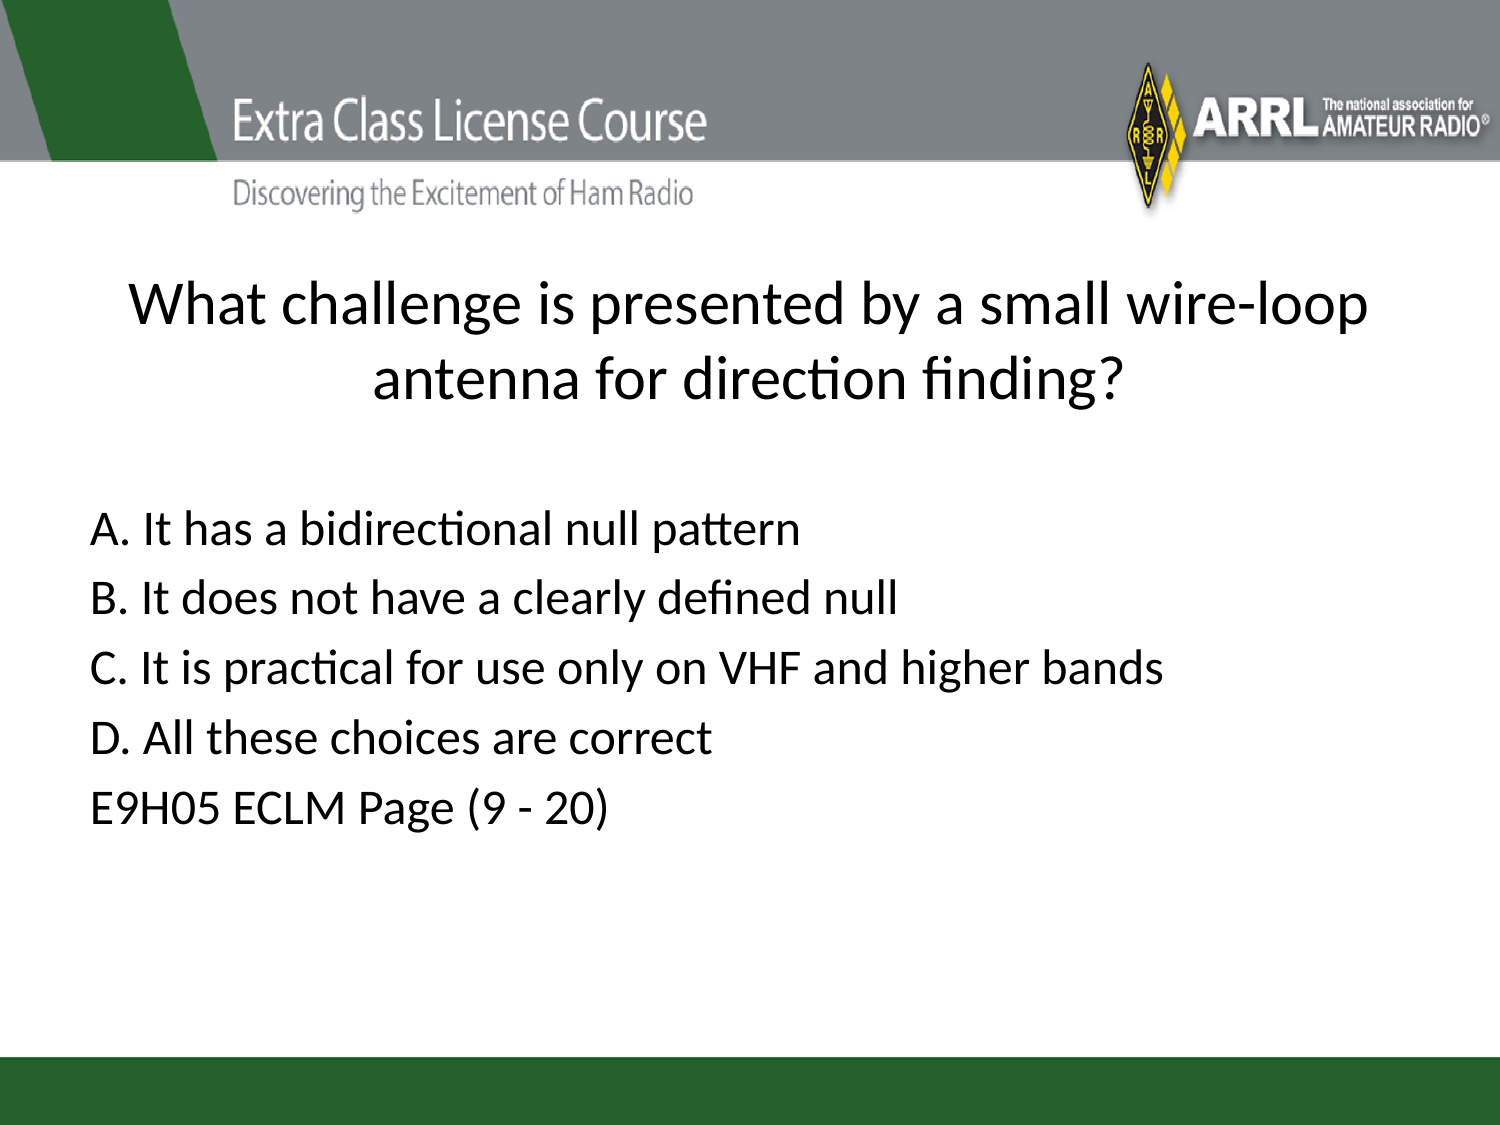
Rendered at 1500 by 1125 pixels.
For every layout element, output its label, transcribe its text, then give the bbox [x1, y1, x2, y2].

list A. It has a bidirectional null pattern B. It does not have a clearly defined null C. It is practical for use only on VHF and higher bands D. All these choices are correct E9H05 ECLM Page (9 - 20) [75, 487, 1425, 1005]
picture [0, 0, 1500, 1125]
title What challenge is presented by a small wire-loop antenna for direction finding? [75, 254, 1425, 435]
